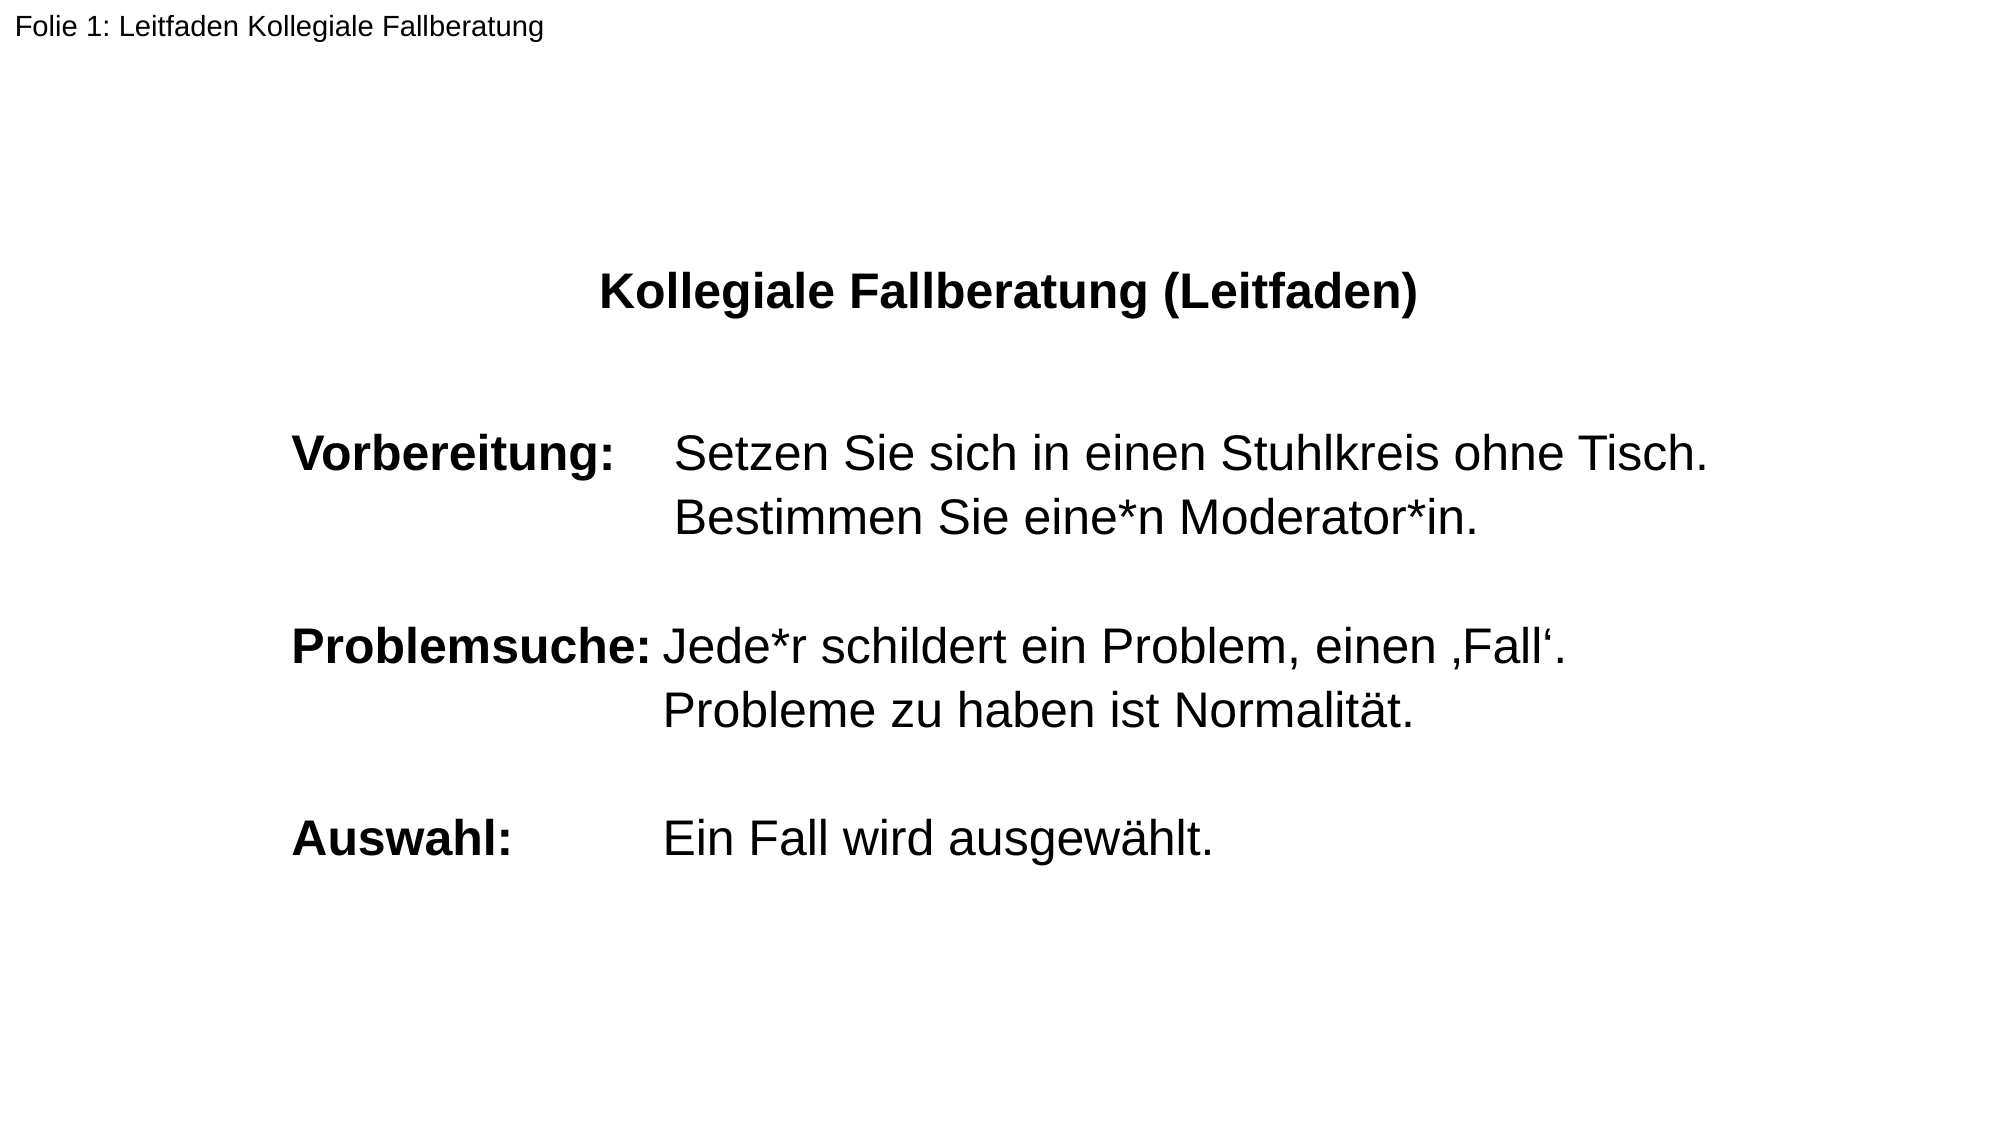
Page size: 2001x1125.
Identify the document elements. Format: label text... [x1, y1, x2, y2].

text_box Kollegiale Fallberatung (Leitfaden) Vorbereitung: Setzen Sie sich in einen Stuhlkreis ohne Tisch. Bestimmen Sie eine*n Moderator*in. Problemsuche: Jede*r schildert ein Problem, einen ‚Fall‘. Probleme zu haben ist Normalität. Auswahl: Ein Fall wird ausgewählt. [276, 247, 1742, 874]
text_box Folie 1: Leitfaden Kollegiale Fallberatung [0, 0, 1256, 50]
